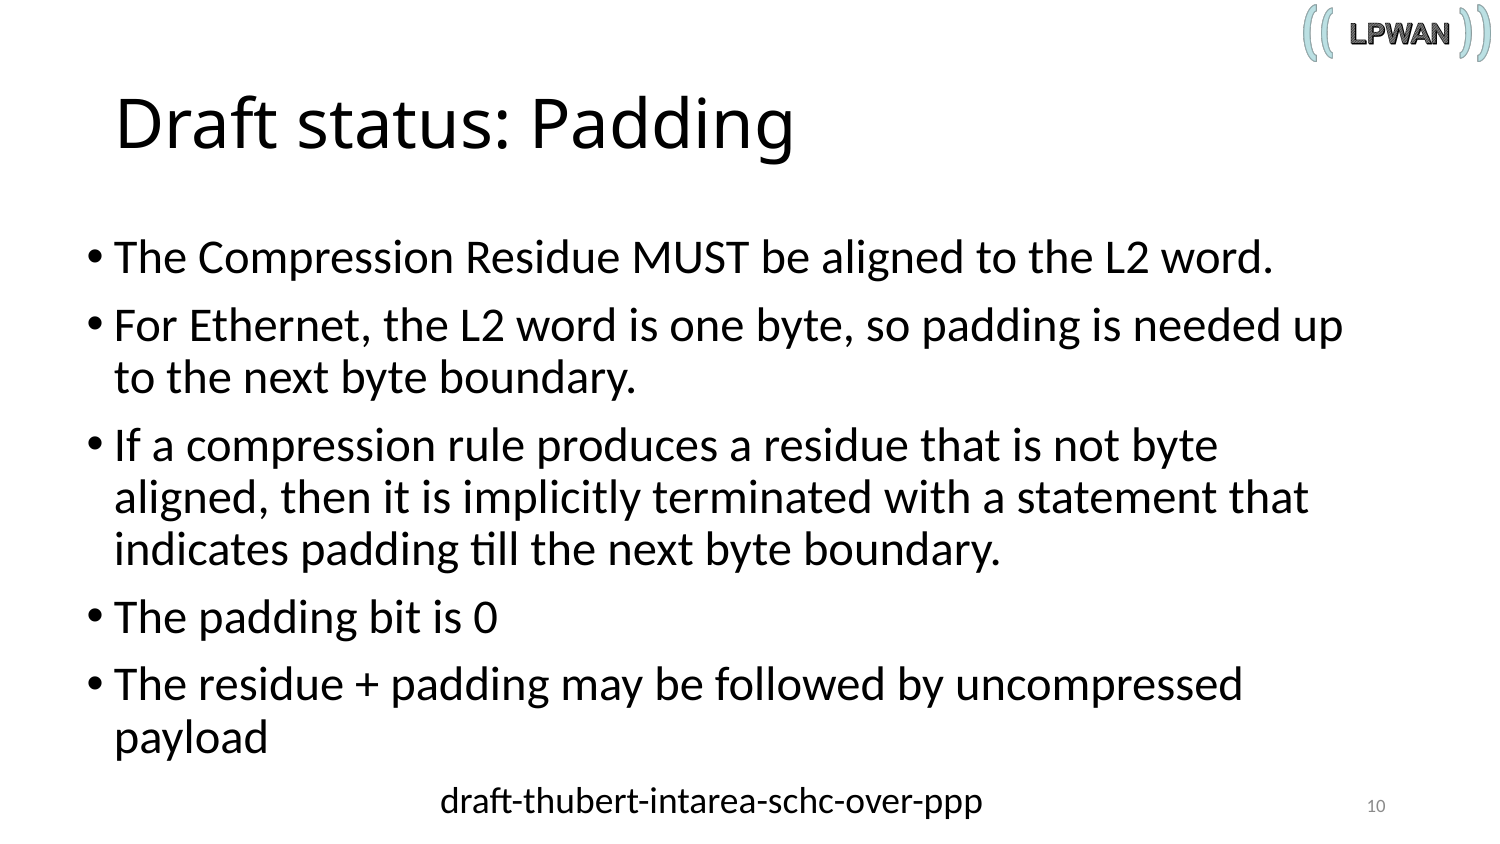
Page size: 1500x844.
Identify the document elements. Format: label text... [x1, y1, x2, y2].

picture [1303, 4, 1491, 62]
list The Compression Residue MUST be aligned to the L2 word. For Ethernet, the L2 word is one byte, so padding is needed up to the next byte boundary. If a compression rule produces a residue that is not byte aligned, then it is implicitly terminated with a statement that indicates padding till the next byte boundary. The padding bit is 0 The residue + padding may be followed by uncompressed payload [75, 226, 1397, 775]
slide_number 10 [1176, 782, 1397, 827]
text_box draft-thubert-intarea-schc-over-ppp [425, 768, 1176, 829]
title Draft status: Padding [103, 44, 1397, 208]
